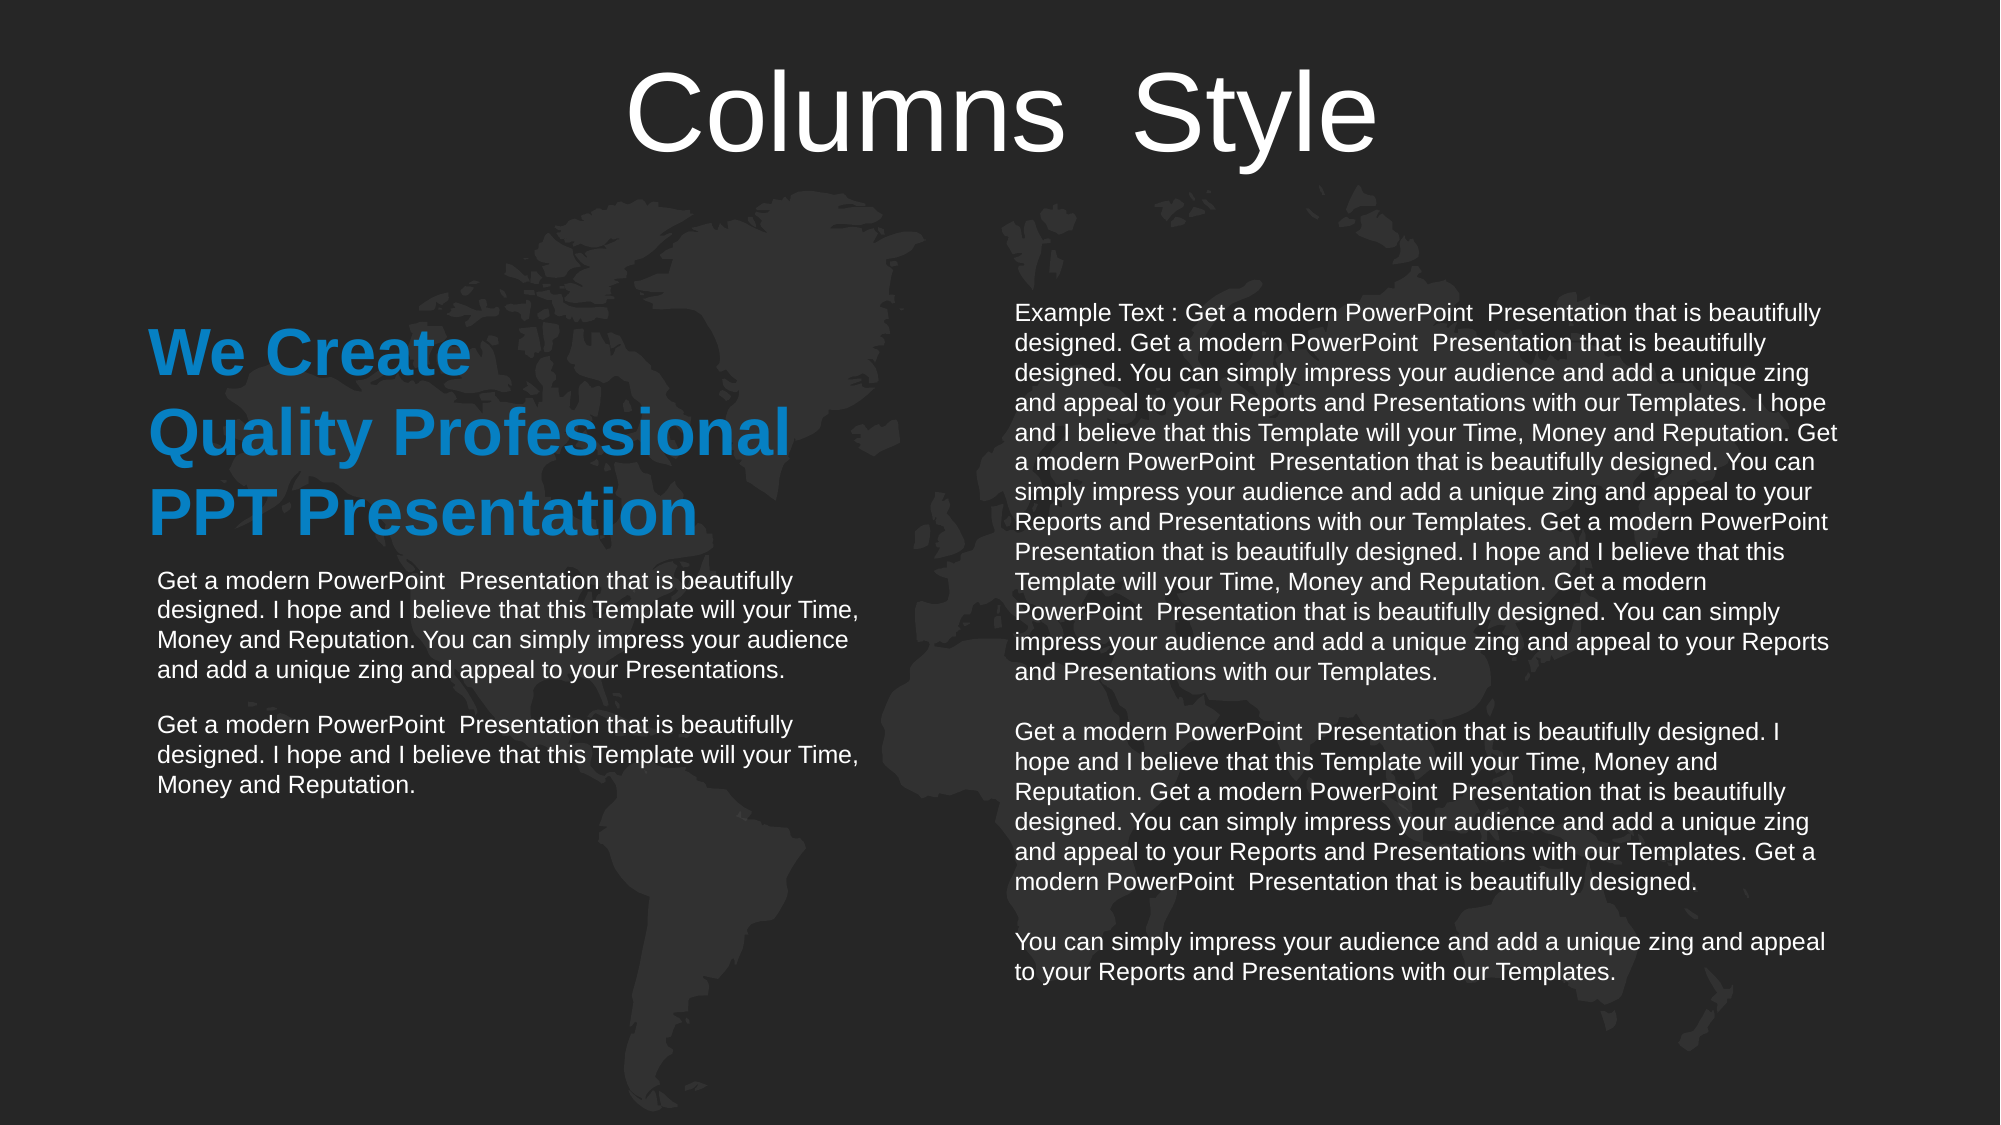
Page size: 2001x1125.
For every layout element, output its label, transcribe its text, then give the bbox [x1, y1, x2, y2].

text_box We Create Quality Professional PPT Presentation [142, 308, 899, 549]
text_box Get a modern PowerPoint Presentation that is beautifully designed. I hope and I believe that this Template will your Time, Money and Reputation. You can simply impress your audience and add a unique zing and appeal to your Presentations. [142, 556, 891, 692]
text_box Example Text : Get a modern PowerPoint Presentation that is beautifully designed. Get a modern PowerPoint Presentation that is beautifully designed. You can simply impress your audience and add a unique zing and appeal to your Reports and Presentations with our Templates. I hope and I believe that this Template will your Time, Money and Reputation. Get a modern PowerPoint Presentation that is beautifully designed. You can simply impress your audience and add a unique zing and appeal to your Reports and Presentations with our Templates. Get a modern PowerPoint Presentation that is beautifully designed. I hope and I believe that this Template will your Time, Money and Reputation. Get a modern PowerPoint Presentation that is beautifully designed. You can simply impress your audience and add a unique zing and appeal to your Reports and Presentations with our Templates. Get a modern PowerPoint Presentation that is beautifully designed. I hope and I believe that this Template will your Time, Money and Reputation. Get a modern PowerPoint Presentation that is beautifully designed. You can simply impress your audience and add a unique zing and appeal to your Reports and Presentations with our Templates. Get a modern PowerPoint Presentation that is beautifully designed. You can simply impress your audience and add a unique zing and appeal to your Reports and Presentations with our Templates. [999, 288, 1858, 993]
text_box Get a modern PowerPoint Presentation that is beautifully designed. I hope and I believe that this Template will your Time, Money and Reputation. [142, 701, 891, 806]
list Columns Style [53, 55, 1952, 175]
